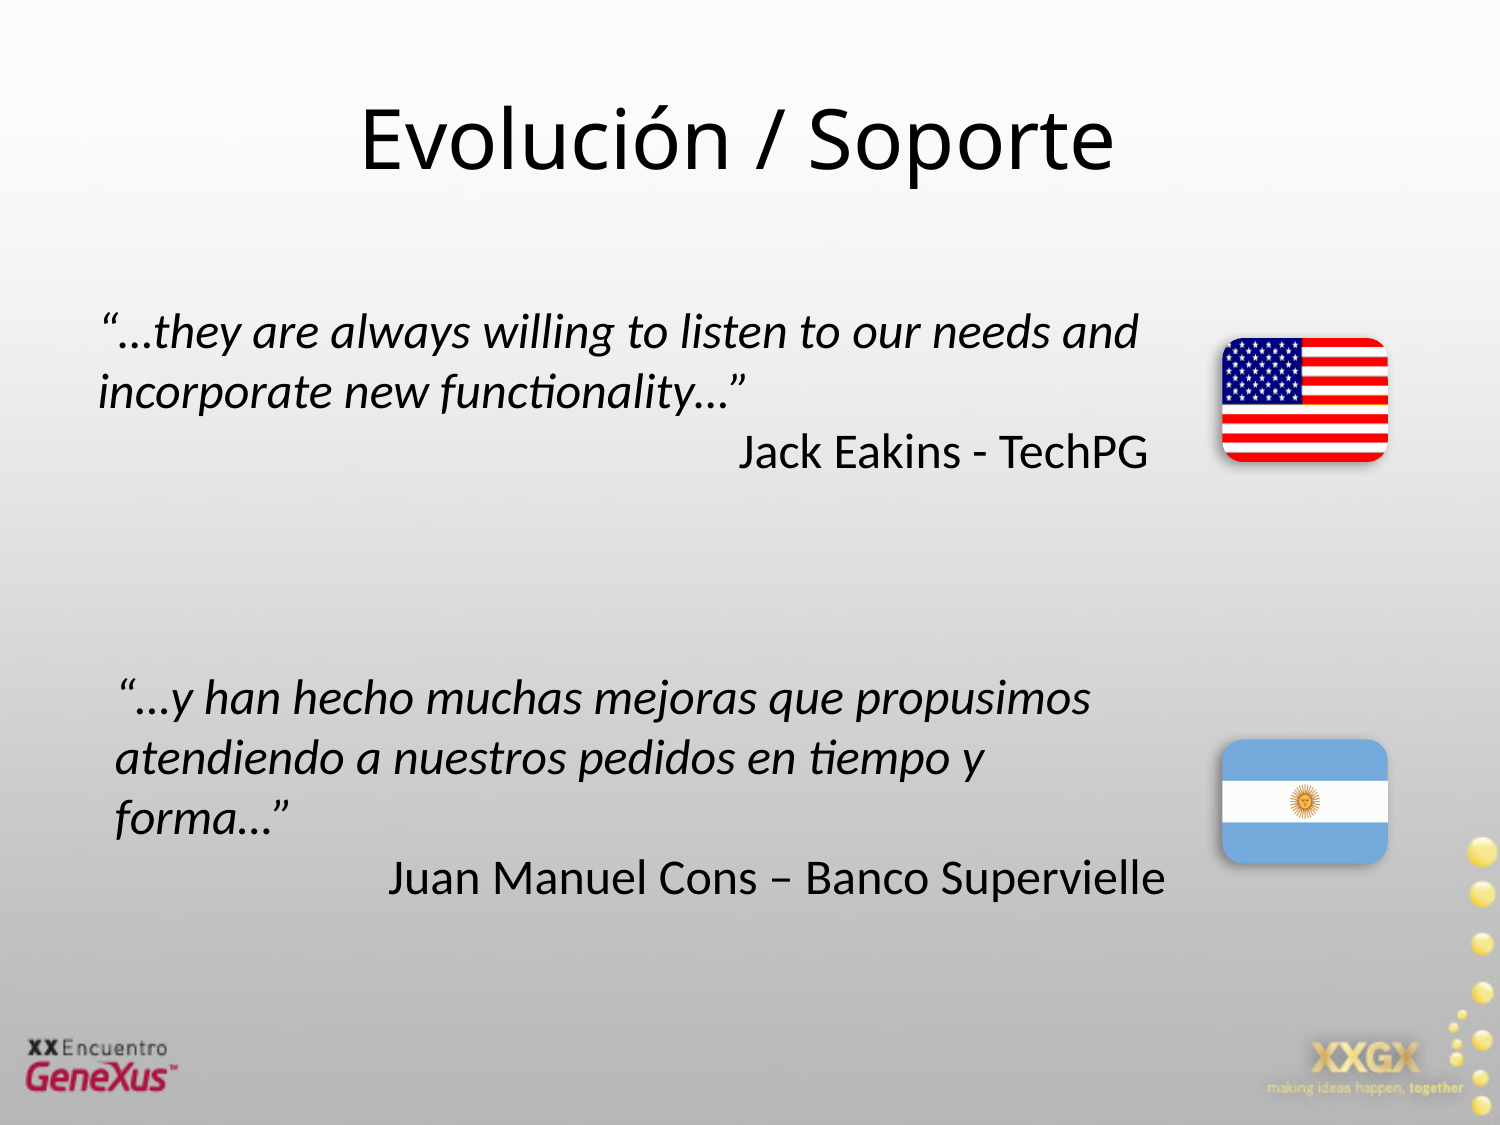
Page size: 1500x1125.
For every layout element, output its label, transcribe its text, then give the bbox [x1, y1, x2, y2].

text_box “…they are always willing to listen to our needs and incorporate new functionality…” Jack Eakins - TechPG [82, 290, 1164, 486]
title Evolución / Soporte [64, 42, 1412, 231]
text_box “…y han hecho muchas mejoras que propusimos atendiendo a nuestros pedidos en tiempo y forma…” Juan Manuel Cons – Banco Supervielle [100, 656, 1182, 912]
picture [0, 0, 1500, 1125]
